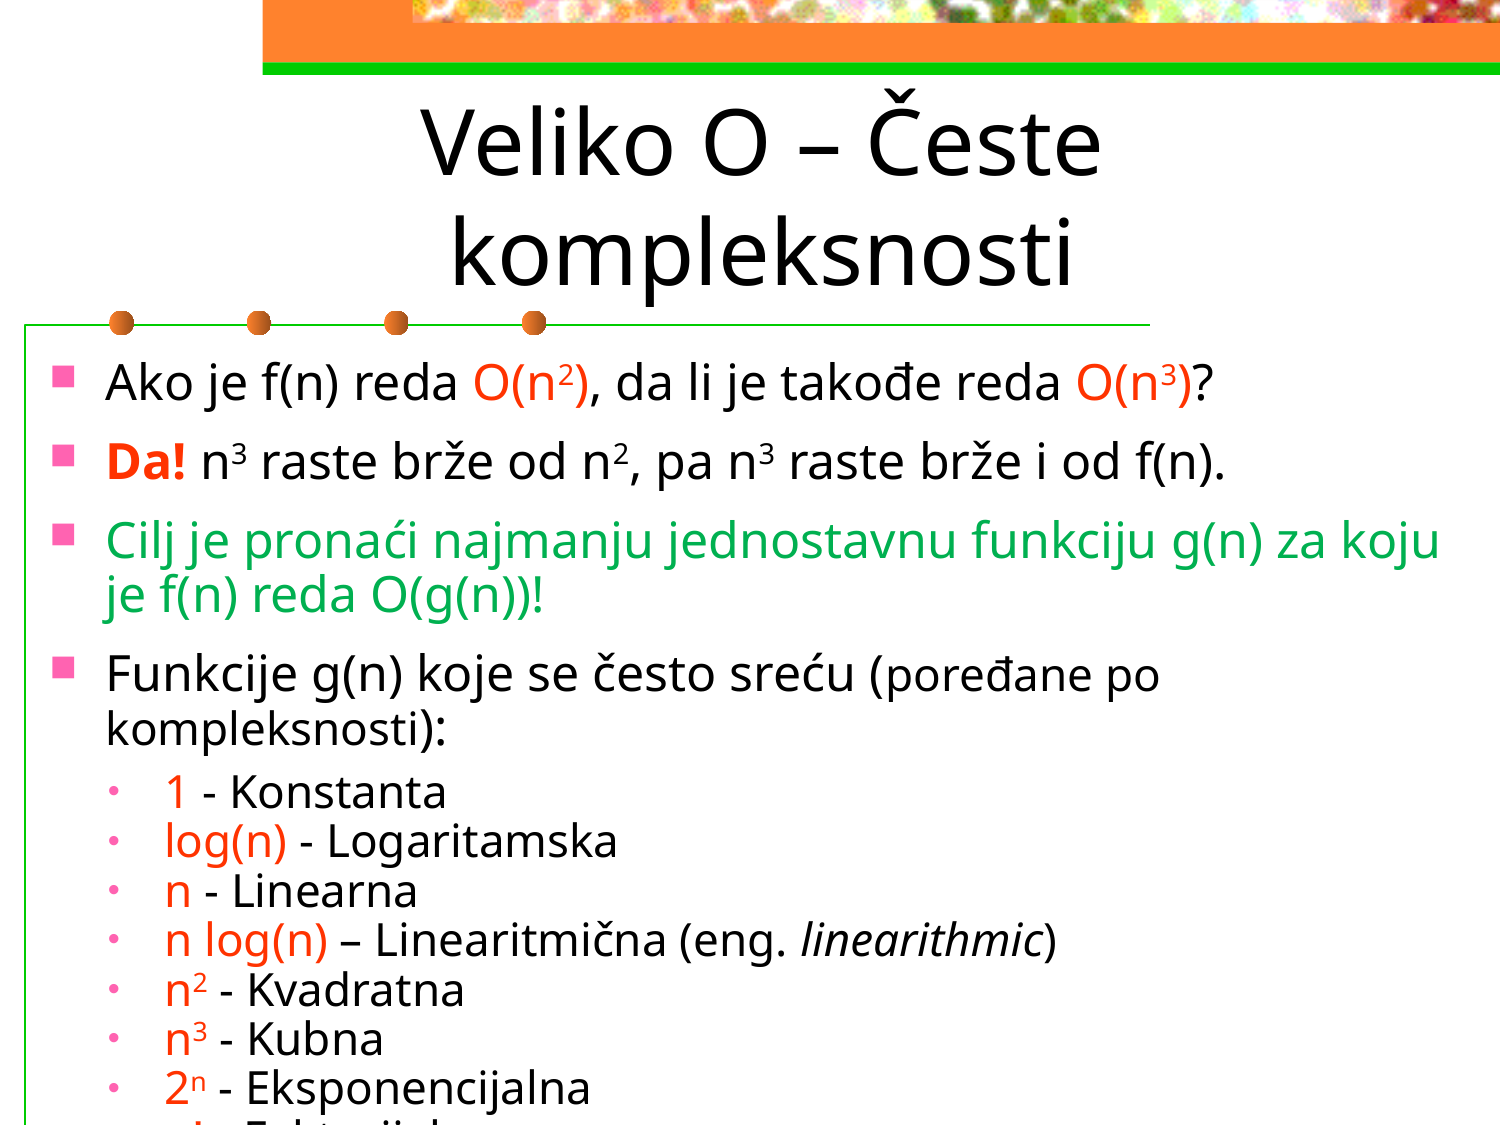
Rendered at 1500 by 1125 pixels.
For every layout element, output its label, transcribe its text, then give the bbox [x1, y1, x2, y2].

title Veliko O – Česte kompleksnosti [112, 99, 1413, 288]
text_box Ako je f(n) reda O(n2), da li je takođe reda O(n3)? Da! n3 raste brže od n2, pa n3 raste brže i od f(n). Cilj je pronaći najmanju jednostavnu funkciju g(n) za koju je f(n) reda O(g(n))! Funkcije g(n) koje se često sreću (poređane po kompleksnosti): 1 - Konstanta log(n) - Logaritamska n - Linearna n log(n) – Linearitmična (eng. linearithmic) n2 - Kvadratna n3 - Kubna 2n - Eksponencijalna n! - Faktorijel [37, 350, 1488, 1075]
picture [412, 0, 1500, 23]
